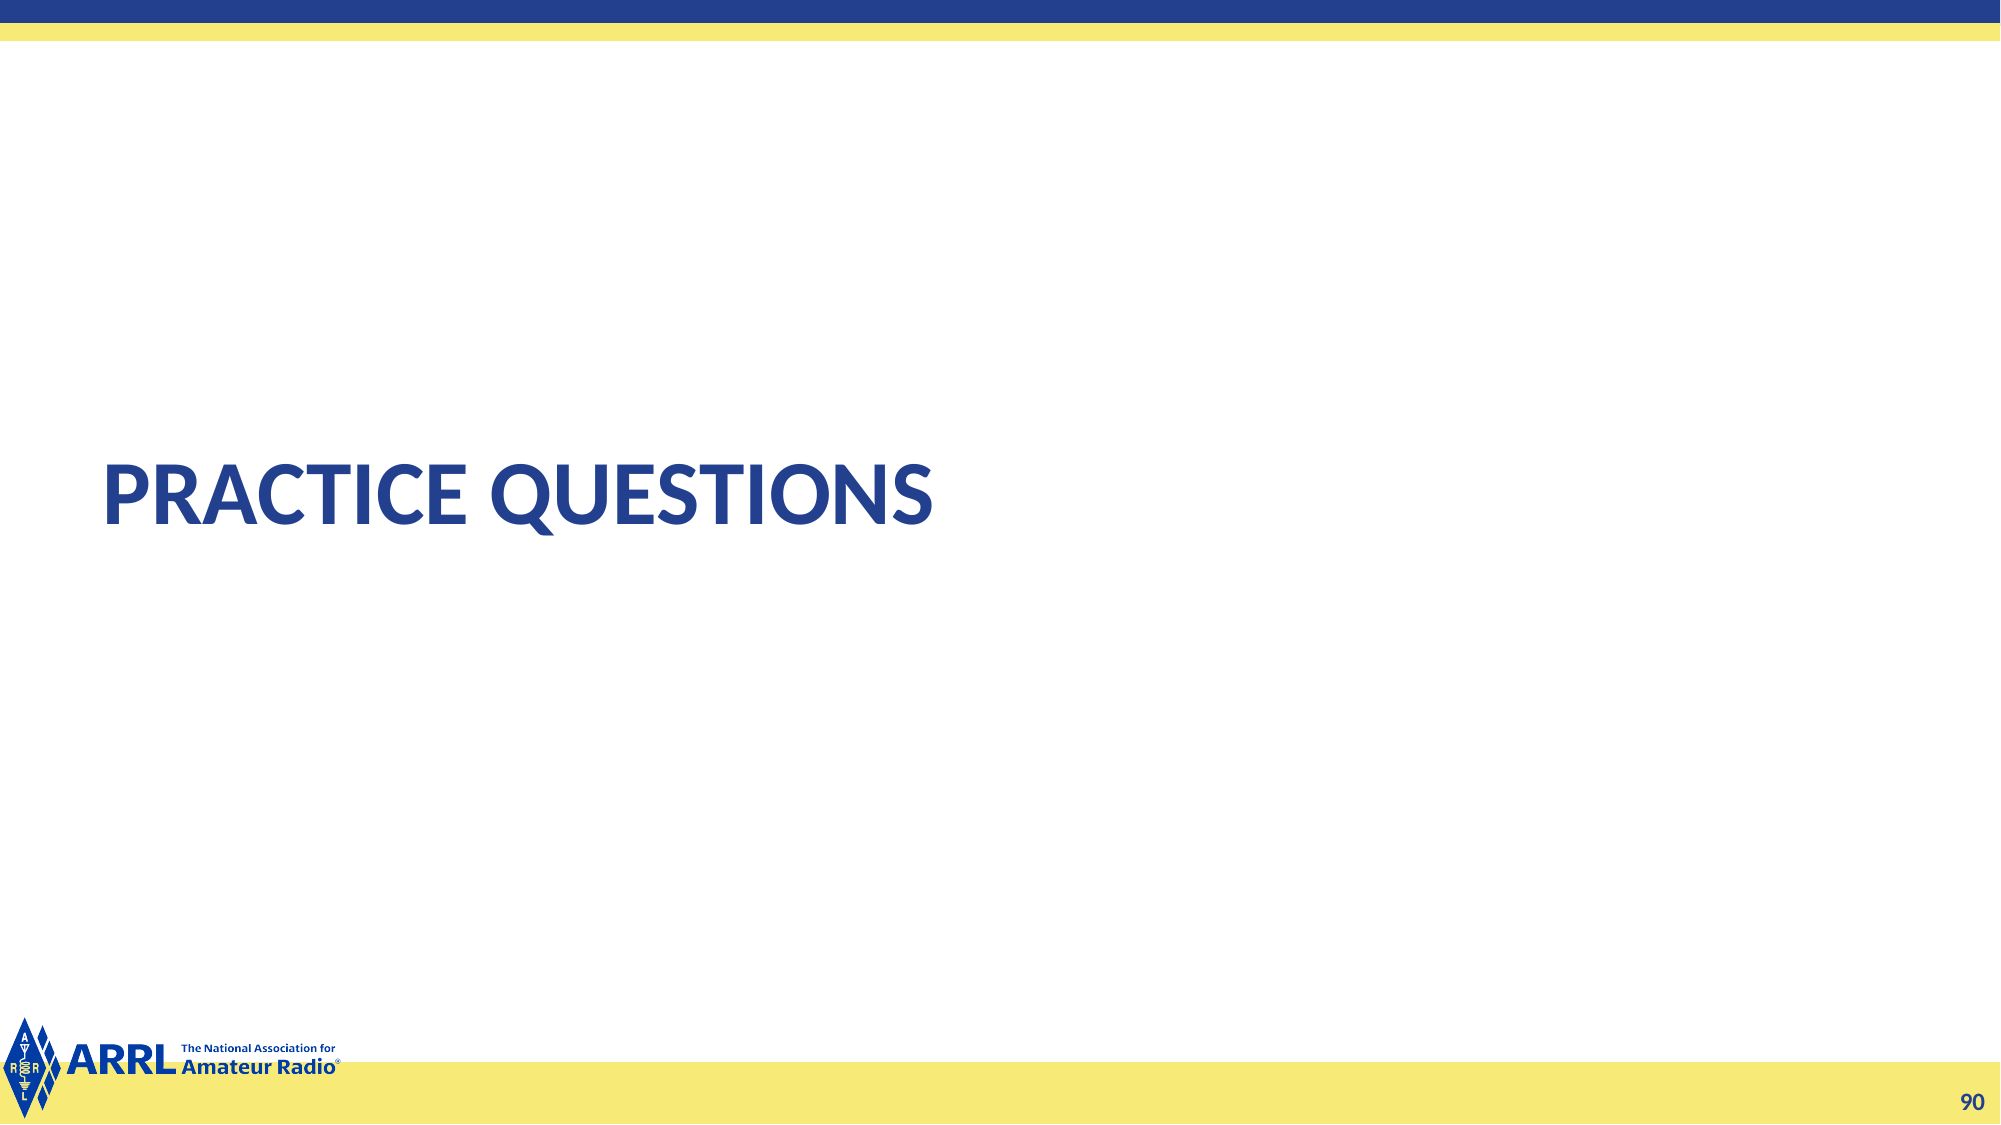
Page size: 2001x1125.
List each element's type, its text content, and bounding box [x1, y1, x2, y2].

title PRACTICE QUESTIONS [87, 437, 1888, 625]
picture [1, 1015, 342, 1121]
